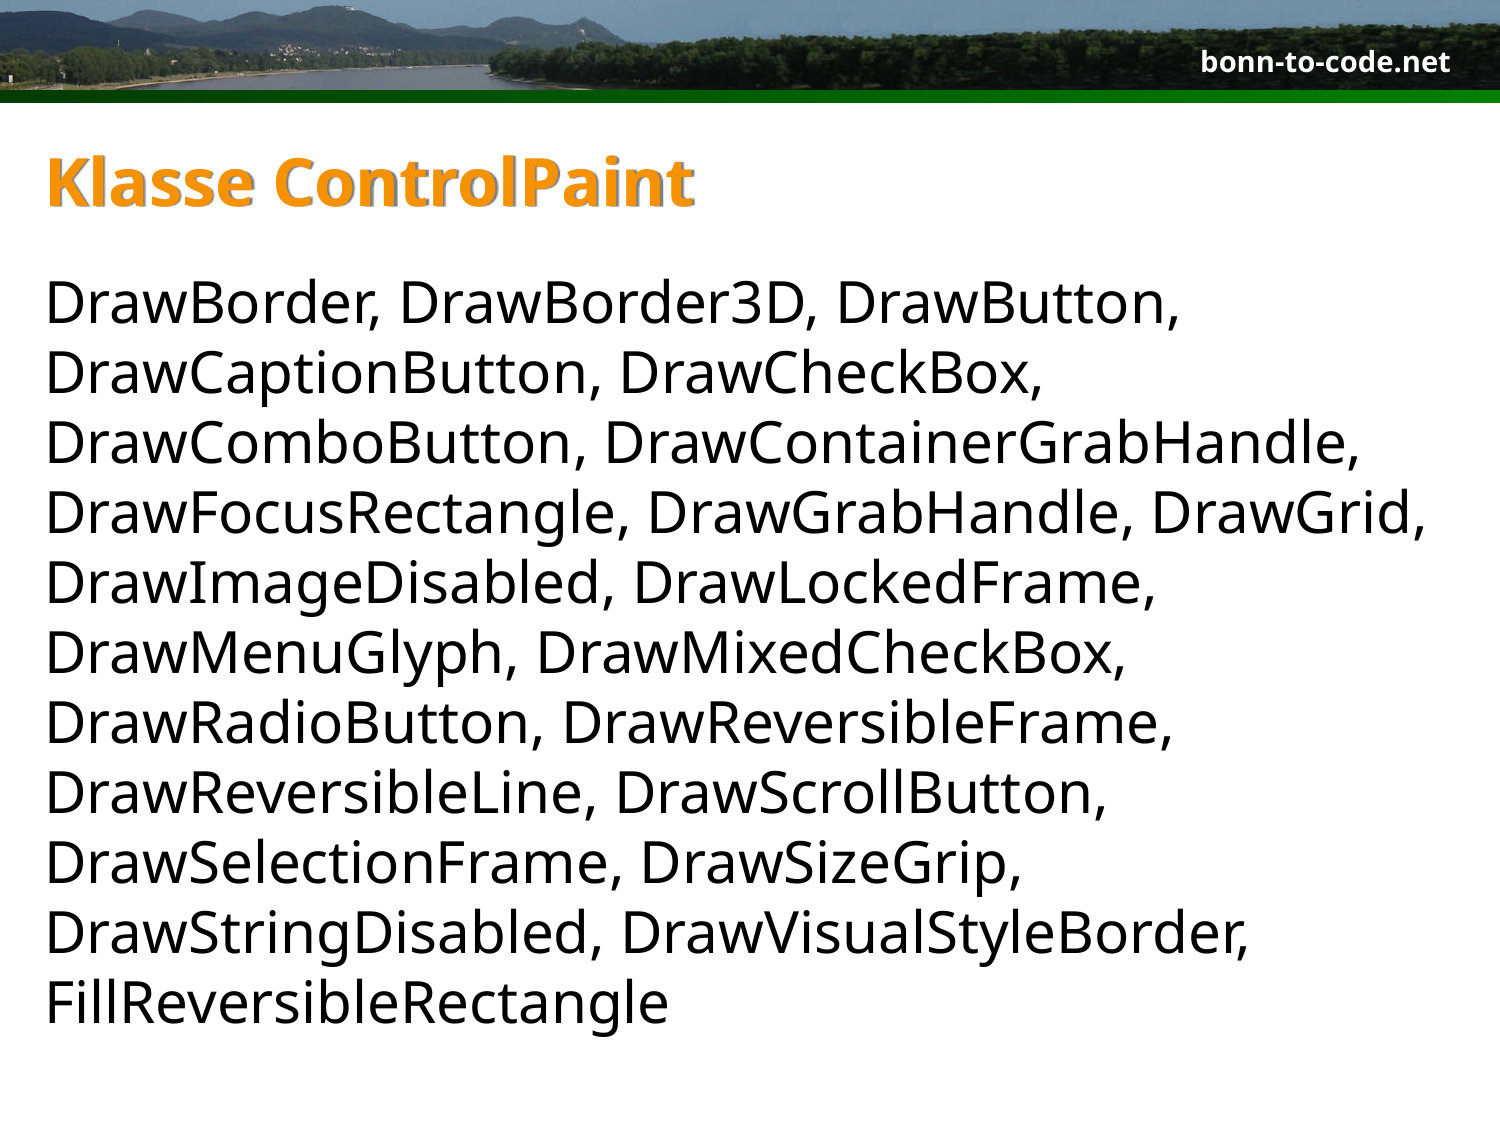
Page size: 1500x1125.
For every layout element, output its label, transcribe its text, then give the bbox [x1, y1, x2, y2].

picture [0, 0, 1500, 90]
title Klasse ControlPaint [29, 101, 1471, 257]
list DrawBorder, DrawBorder3D, DrawButton, DrawCaptionButton, DrawCheckBox, DrawComboButton, DrawContainerGrabHandle, DrawFocusRectangle, DrawGrabHandle, DrawGrid, DrawImageDisabled, DrawLockedFrame, DrawMenuGlyph, DrawMixedCheckBox, DrawRadioButton, DrawReversibleFrame, DrawReversibleLine, DrawScrollButton, DrawSelectionFrame, DrawSizeGrip, DrawStringDisabled, DrawVisualStyleBorder, FillReversibleRectangle [29, 257, 1471, 1114]
